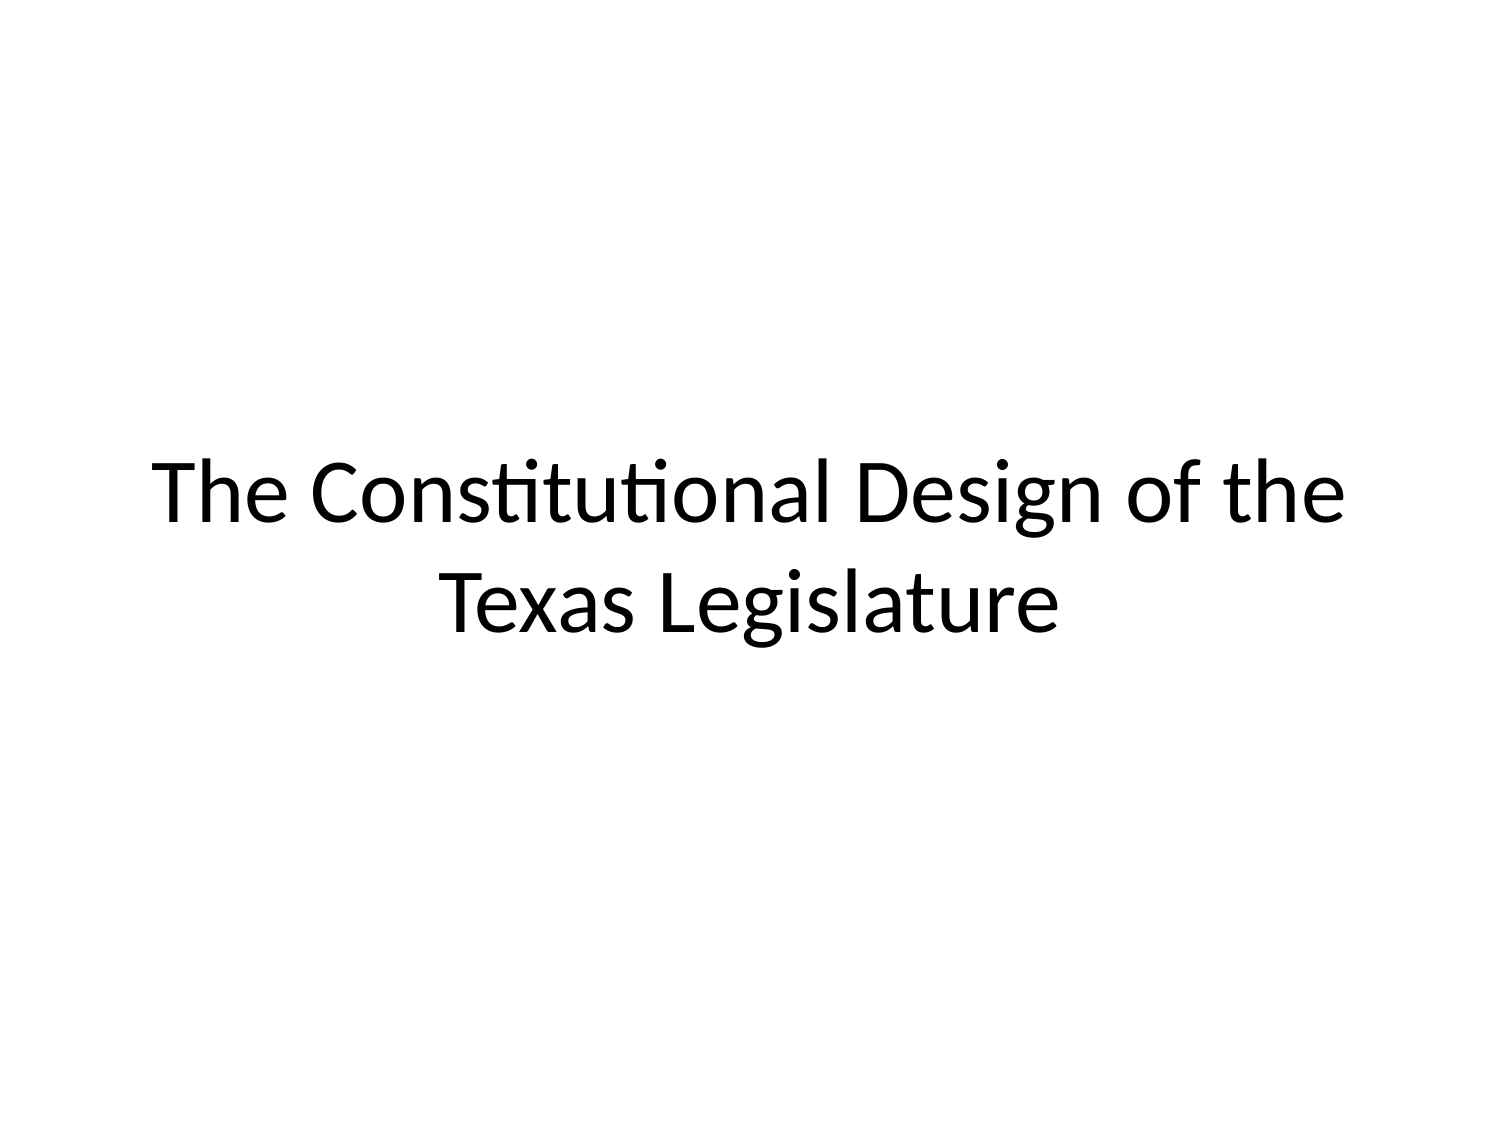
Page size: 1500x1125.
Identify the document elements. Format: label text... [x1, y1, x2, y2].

title The Constitutional Design of the Texas Legislature [75, 45, 1425, 1038]
